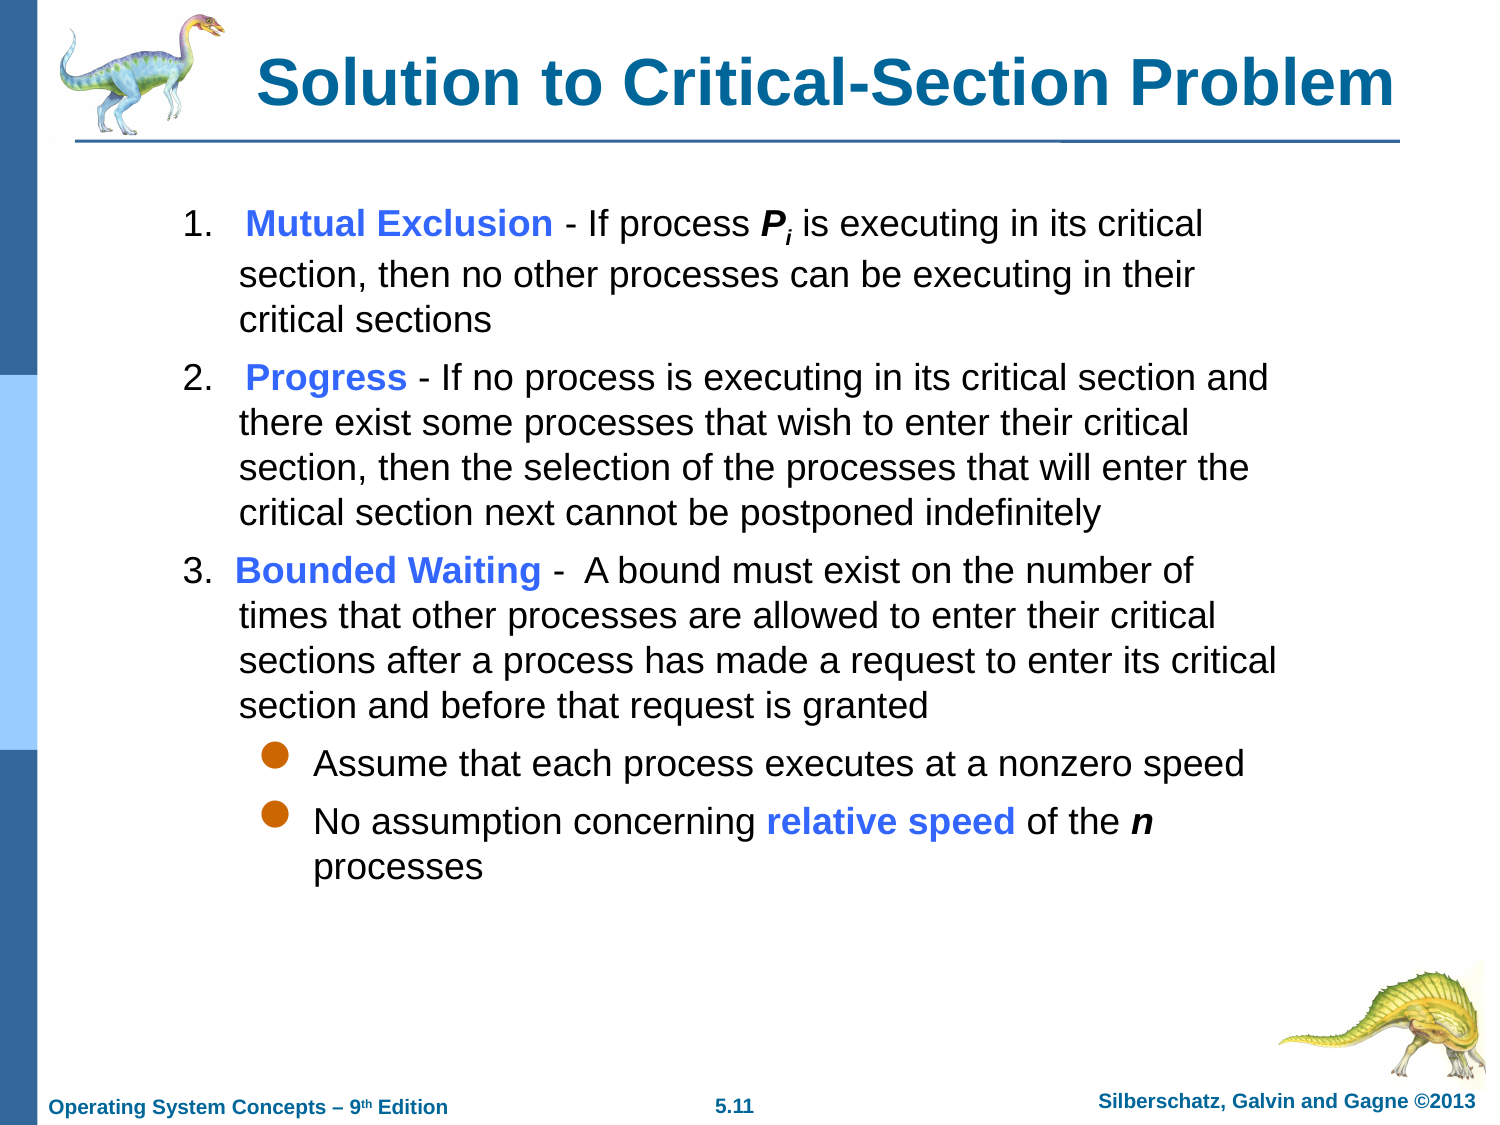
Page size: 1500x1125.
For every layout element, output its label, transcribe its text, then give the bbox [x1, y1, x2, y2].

picture [46, 0, 243, 149]
picture [1275, 959, 1486, 1090]
list 1. Mutual Exclusion - If process Pi is executing in its critical section, then no other processes can be executing in their critical sections 2. Progress - If no process is executing in its critical section and there exist some processes that wish to enter their critical section, then the selection of the processes that will enter the critical section next cannot be postponed indefinitely 3. Bounded Waiting - A bound must exist on the number of times that other processes are allowed to enter their critical sections after a process has made a request to enter its critical section and before that request is granted Assume that each process executes at a nonzero speed No assumption concerning relative speed of the n processes [167, 191, 1300, 935]
title Solution to Critical-Section Problem [193, 32, 1461, 127]
